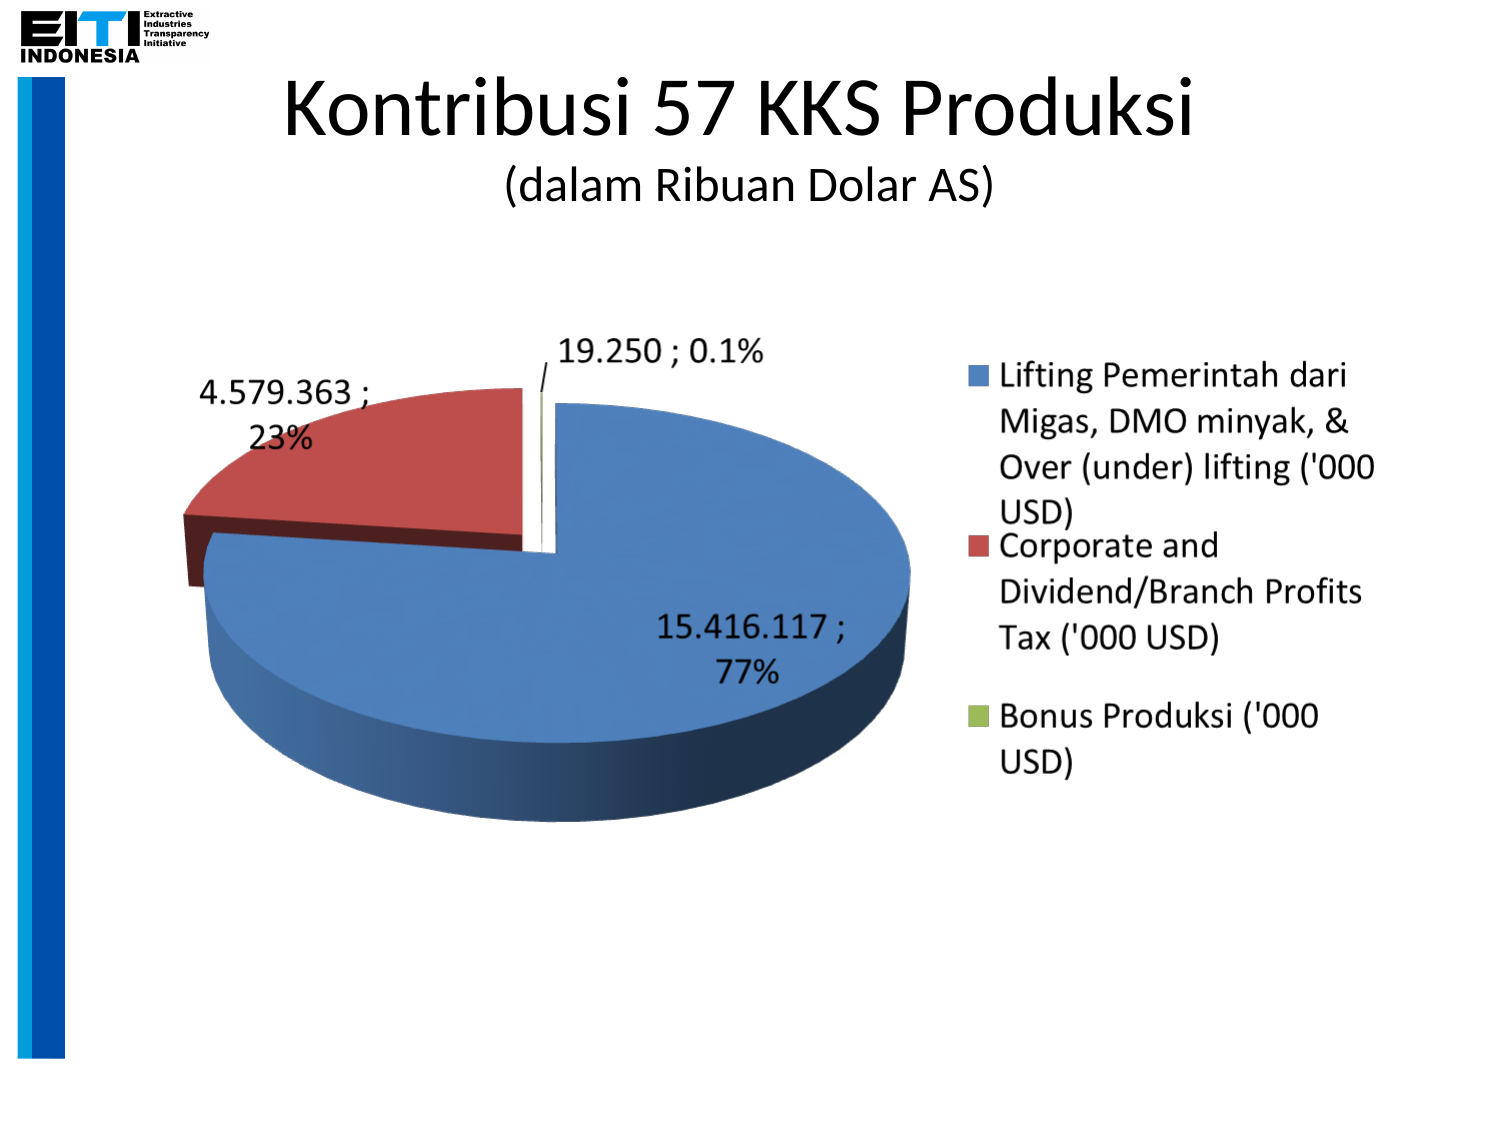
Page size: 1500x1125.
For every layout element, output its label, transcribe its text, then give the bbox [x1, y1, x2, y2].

title Kontribusi 57 KKS Produksi (dalam Ribuan Dolar AS) [75, 42, 1425, 220]
picture [102, 231, 1398, 991]
picture [17, 7, 213, 67]
